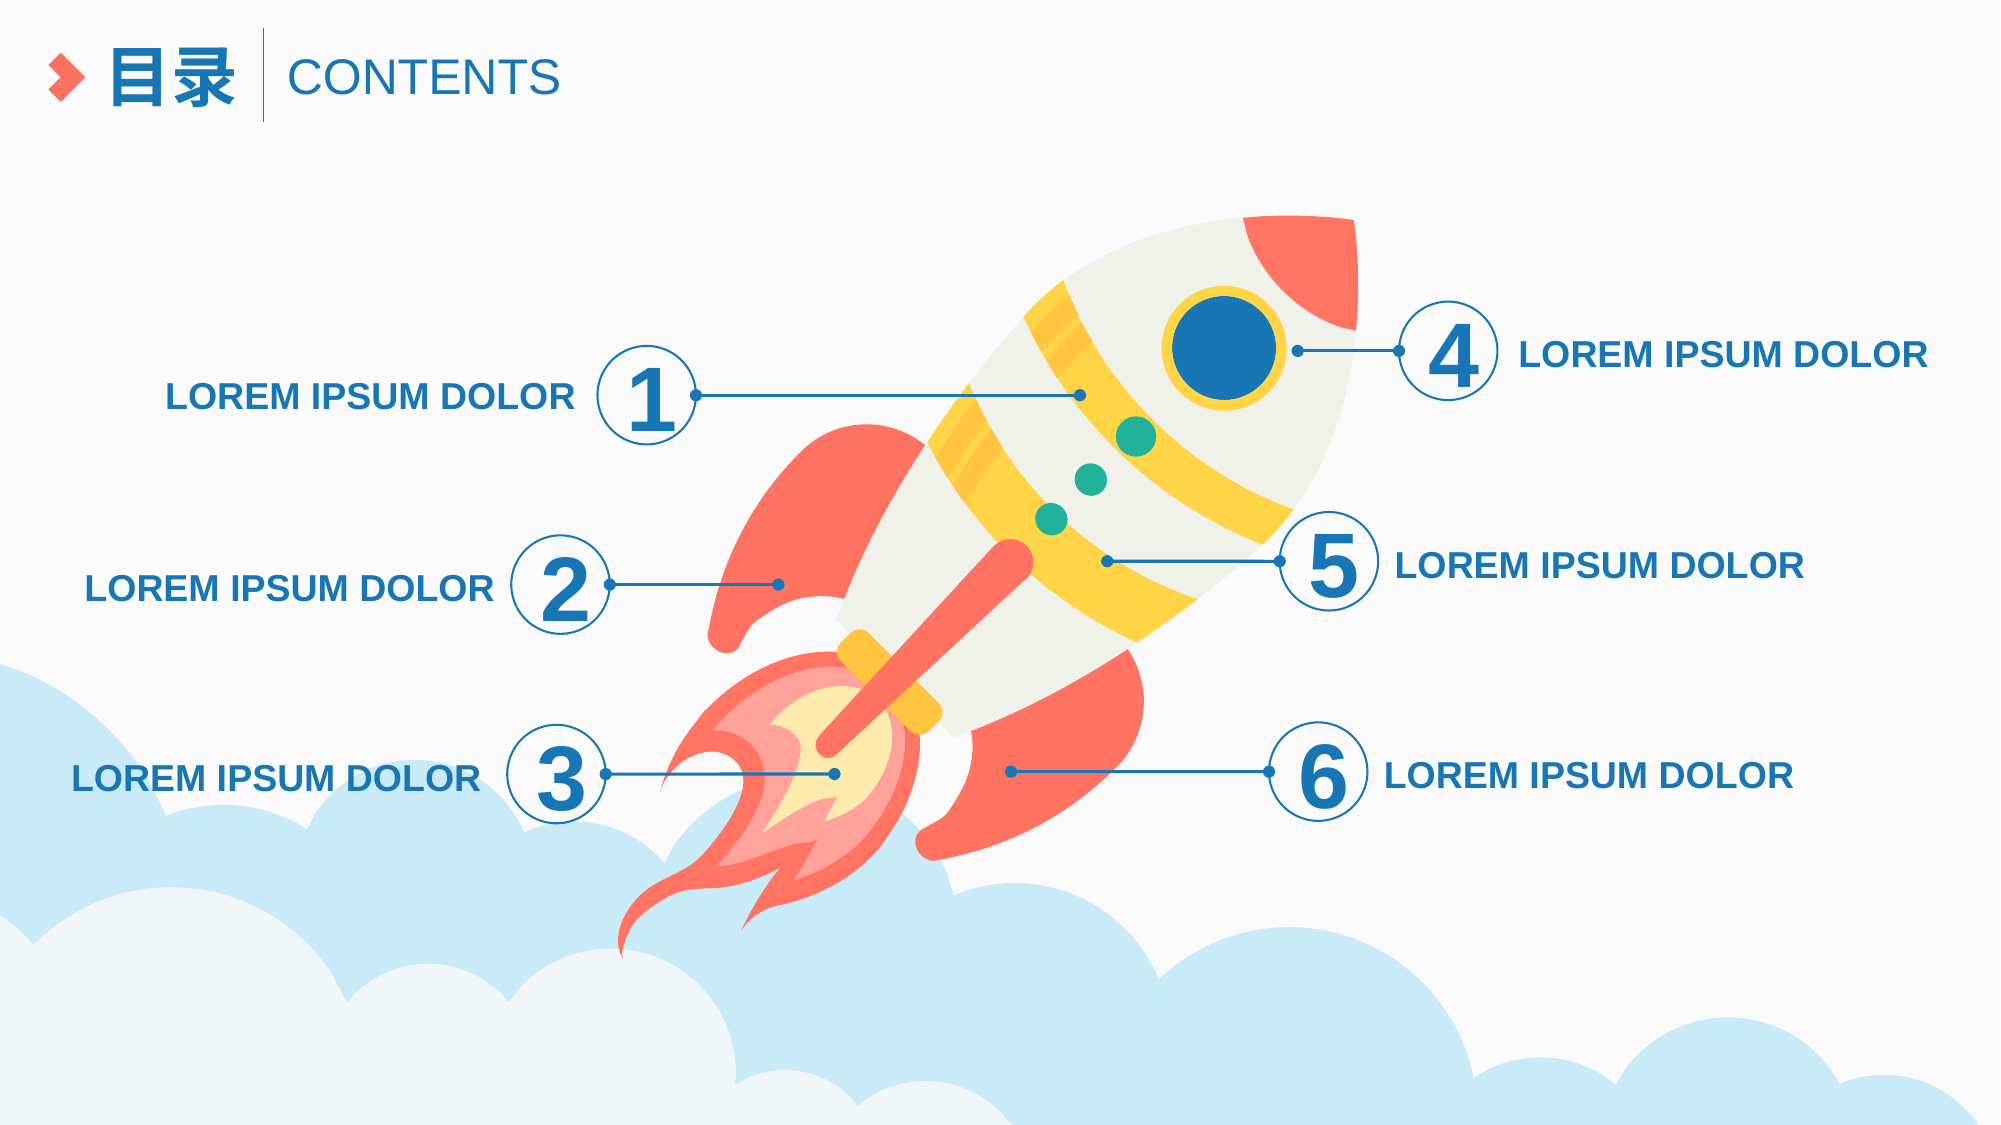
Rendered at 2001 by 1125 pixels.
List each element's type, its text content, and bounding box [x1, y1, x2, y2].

text_box LOREM IPSUM DOLOR [1503, 323, 1944, 383]
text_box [760, 65, 1207, 1104]
text_box LOREM IPSUM DOLOR [1369, 743, 1810, 804]
text_box 5 [1279, 510, 1379, 612]
text_box LOREM IPSUM DOLOR [1379, 533, 1821, 594]
text_box [46, 51, 87, 104]
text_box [89, 27, 639, 124]
text_box 6 [1268, 721, 1369, 822]
text_box 1 [596, 344, 697, 446]
text_box 3 [506, 723, 607, 825]
text_box 4 [1398, 300, 1499, 402]
text_box LOREM IPSUM DOLOR [69, 556, 510, 617]
text_box 2 [510, 534, 611, 635]
text_box LOREM IPSUM DOLOR [150, 364, 591, 425]
text_box LOREM IPSUM DOLOR [56, 746, 497, 806]
